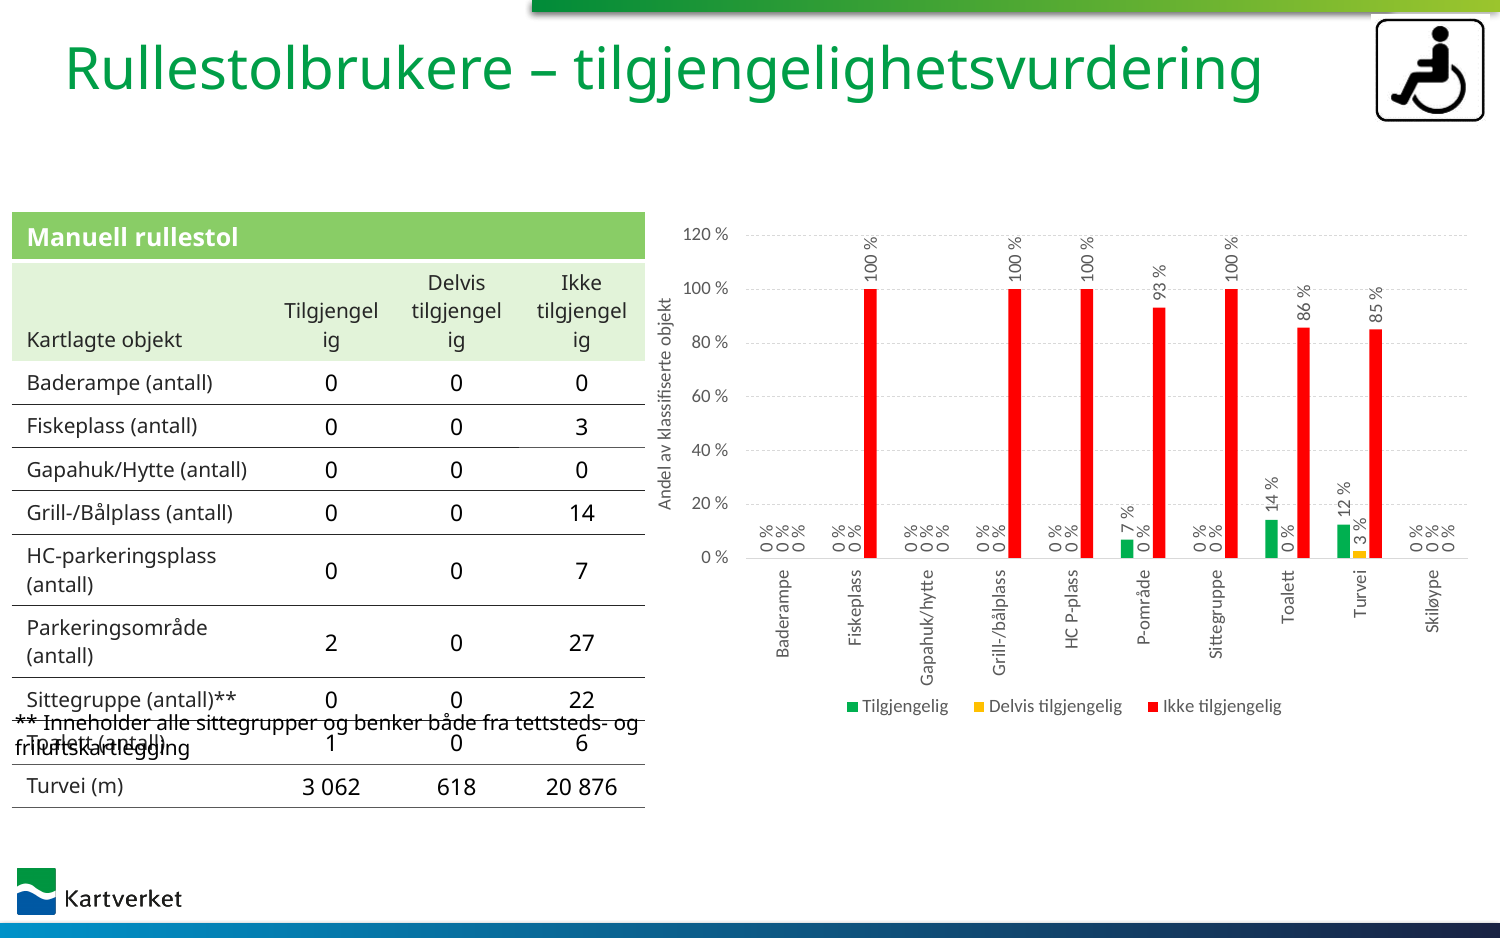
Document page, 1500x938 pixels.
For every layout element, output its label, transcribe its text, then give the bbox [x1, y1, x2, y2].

table_cell 0 [394, 678, 519, 702]
table_cell Ikke tilgjengelig [519, 263, 638, 361]
table_cell 0 [394, 606, 519, 677]
table_cell 0 [394, 361, 519, 404]
table_cell 14 [519, 491, 638, 534]
table_cell 2 [269, 606, 394, 677]
table_cell Gapahuk/Hytte (antall) [12, 448, 269, 490]
table_cell 3 [519, 405, 638, 447]
picture [1371, 13, 1491, 127]
table_cell Delvis tilgjengelig [394, 263, 519, 361]
table_cell Turvei (m) [12, 768, 269, 807]
table_cell 0 [519, 448, 638, 490]
table_cell Parkeringsområde (antall) [12, 606, 269, 677]
table_cell 20 876 [519, 768, 645, 807]
table_cell 3 062 [269, 768, 394, 807]
table_cell 0 [269, 678, 394, 702]
table_cell Kartlagte objekt [12, 263, 269, 361]
table_cell 618 [394, 768, 519, 807]
text_box Rullestolbrukere – tilgjengelighetsvurdering [49, 12, 1372, 109]
text_box ** Inneholder alle sittegrupper og benker både fra tettsteds- og friluftskartlegging [0, 702, 745, 768]
table_cell Grill-/Bålplass (antall) [12, 491, 269, 534]
table_cell 22 [519, 678, 638, 702]
table_cell Fiskeplass (antall) [12, 405, 269, 447]
table_cell 0 [394, 405, 519, 447]
table_header Manuell rullestol [12, 212, 645, 259]
table_cell Sittegruppe (antall)** [12, 678, 269, 702]
table_cell 0 [394, 491, 519, 534]
table_cell 7 [519, 535, 638, 605]
table_cell Baderampe (antall) [12, 361, 269, 404]
table_cell Tilgjengelig [269, 263, 394, 361]
picture [643, 218, 1480, 728]
table_cell 0 [269, 405, 394, 447]
table_cell 27 [519, 606, 638, 677]
table_cell 0 [394, 448, 519, 490]
table_cell HC-parkeringsplass (antall) [12, 535, 269, 605]
table_cell 0 [519, 361, 638, 404]
table_cell 0 [394, 535, 519, 605]
table_cell 0 [269, 361, 394, 404]
table_cell 0 [269, 491, 394, 534]
table_cell 0 [269, 535, 394, 605]
table_cell 0 [269, 448, 394, 490]
